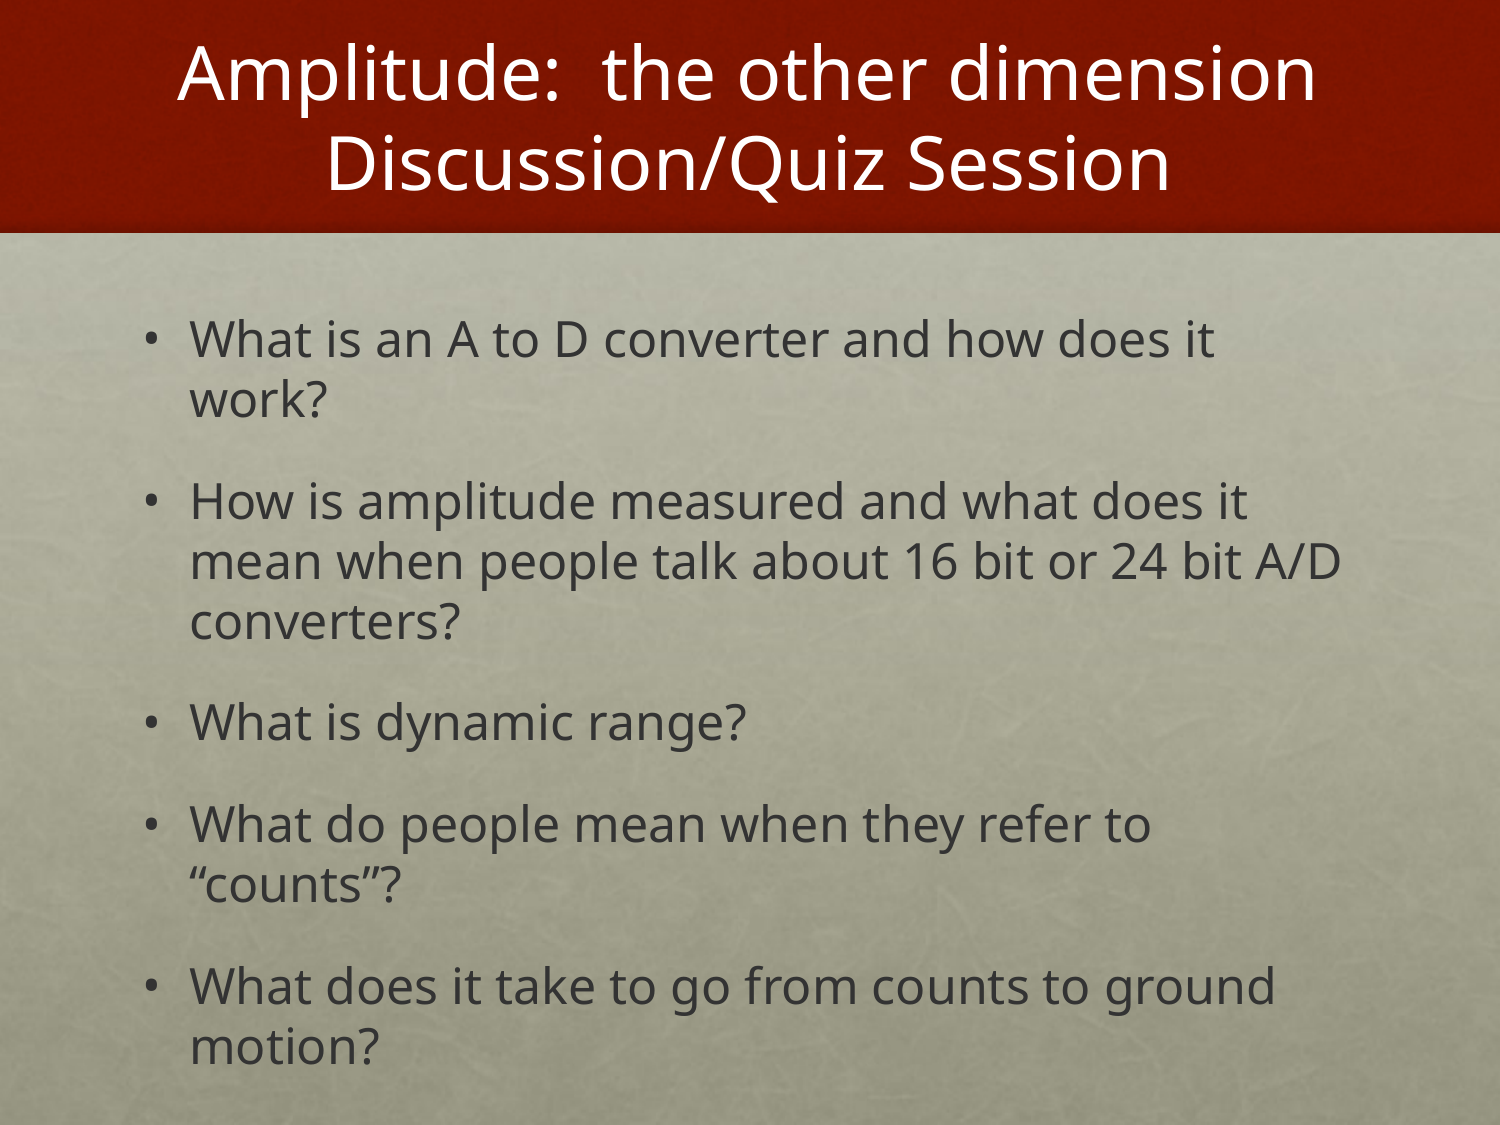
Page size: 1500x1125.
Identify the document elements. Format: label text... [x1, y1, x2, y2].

list What is an A to D converter and how does it work? How is amplitude measured and what does it mean when people talk about 16 bit or 24 bit A/D converters? What is dynamic range? What do people mean when they refer to “counts”? What does it take to go from counts to ground motion? [127, 299, 1372, 1005]
title Amplitude: the other dimension Discussion/Quiz Session [24, 10, 1473, 221]
picture [0, 214, 1500, 1125]
